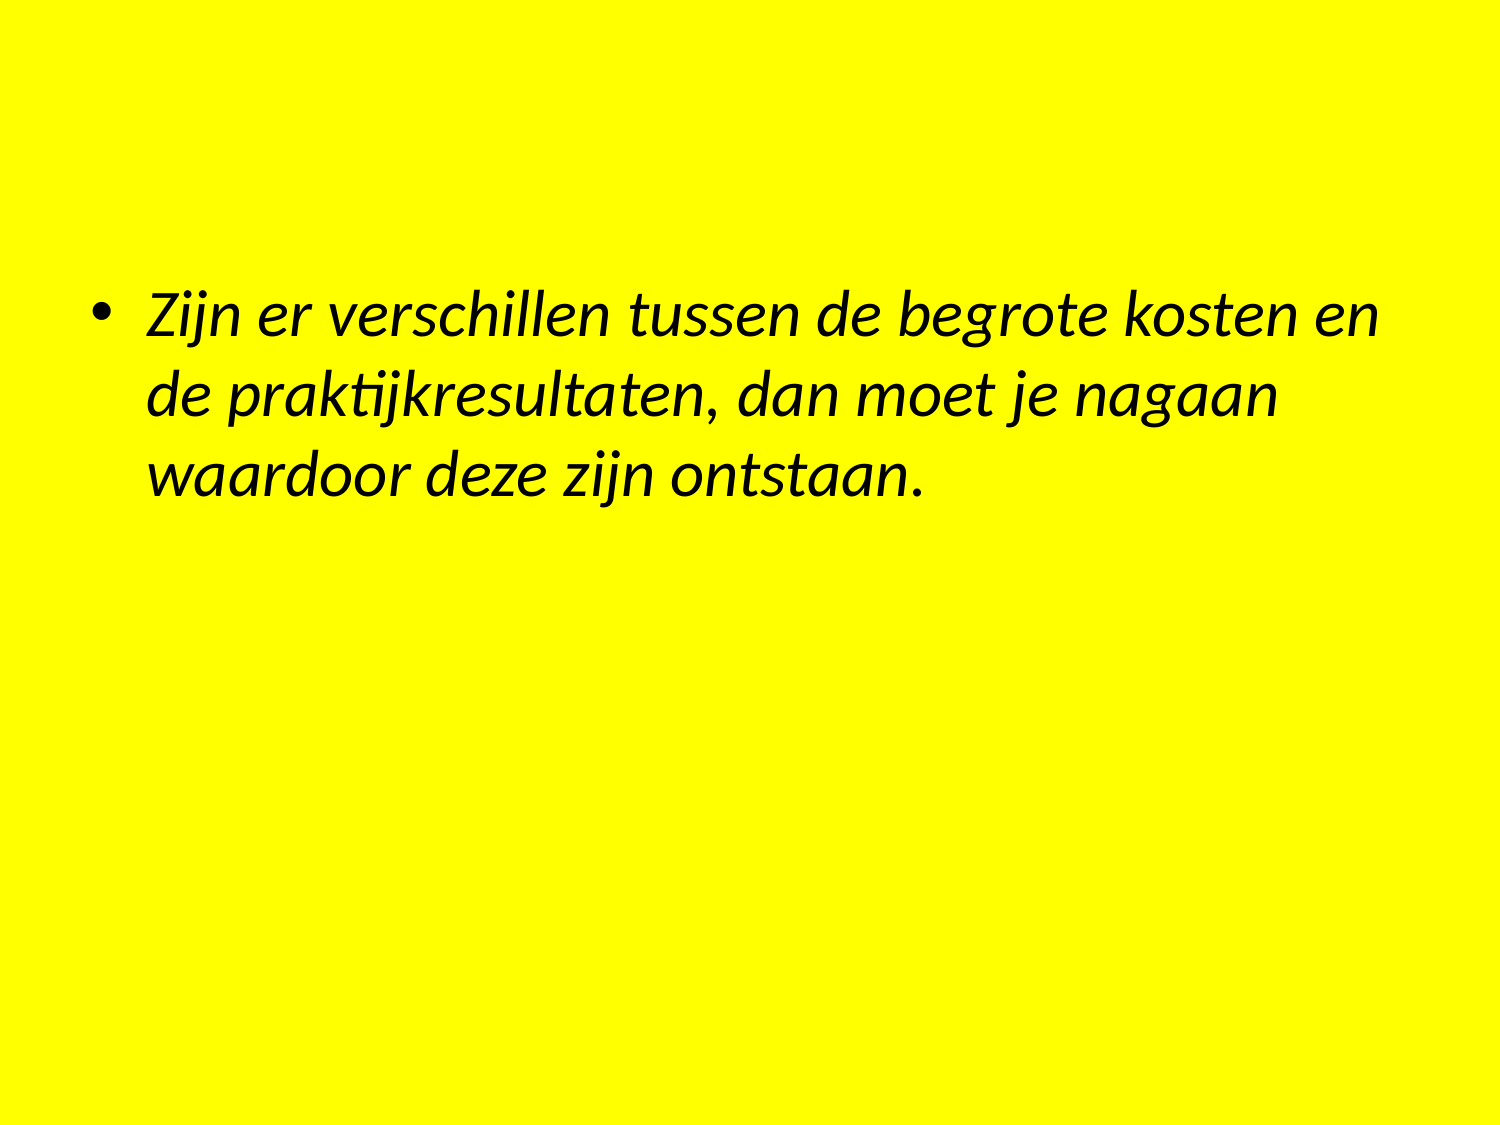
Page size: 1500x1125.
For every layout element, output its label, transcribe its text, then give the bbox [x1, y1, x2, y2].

list Zijn er verschillen tussen de begrote kosten en de praktijkresultaten, dan moet je nagaan waardoor deze zijn ontstaan. [75, 262, 1425, 1005]
